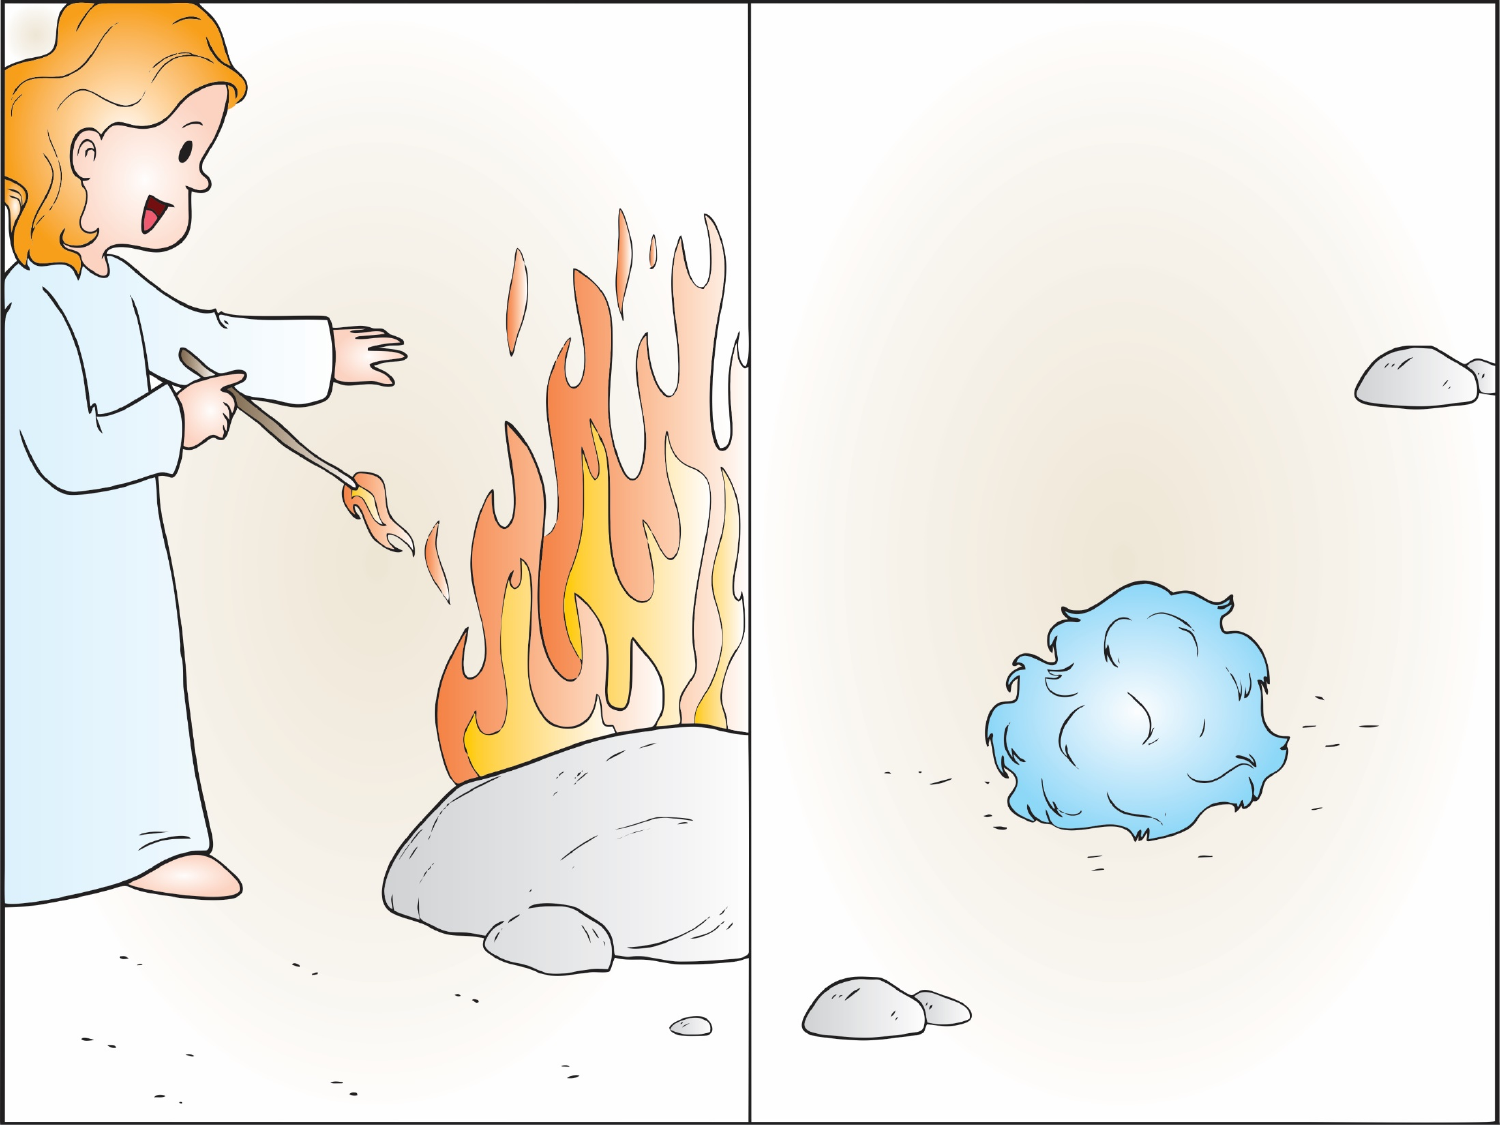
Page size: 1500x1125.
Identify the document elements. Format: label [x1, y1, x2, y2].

list [0, 0, 1500, 1125]
